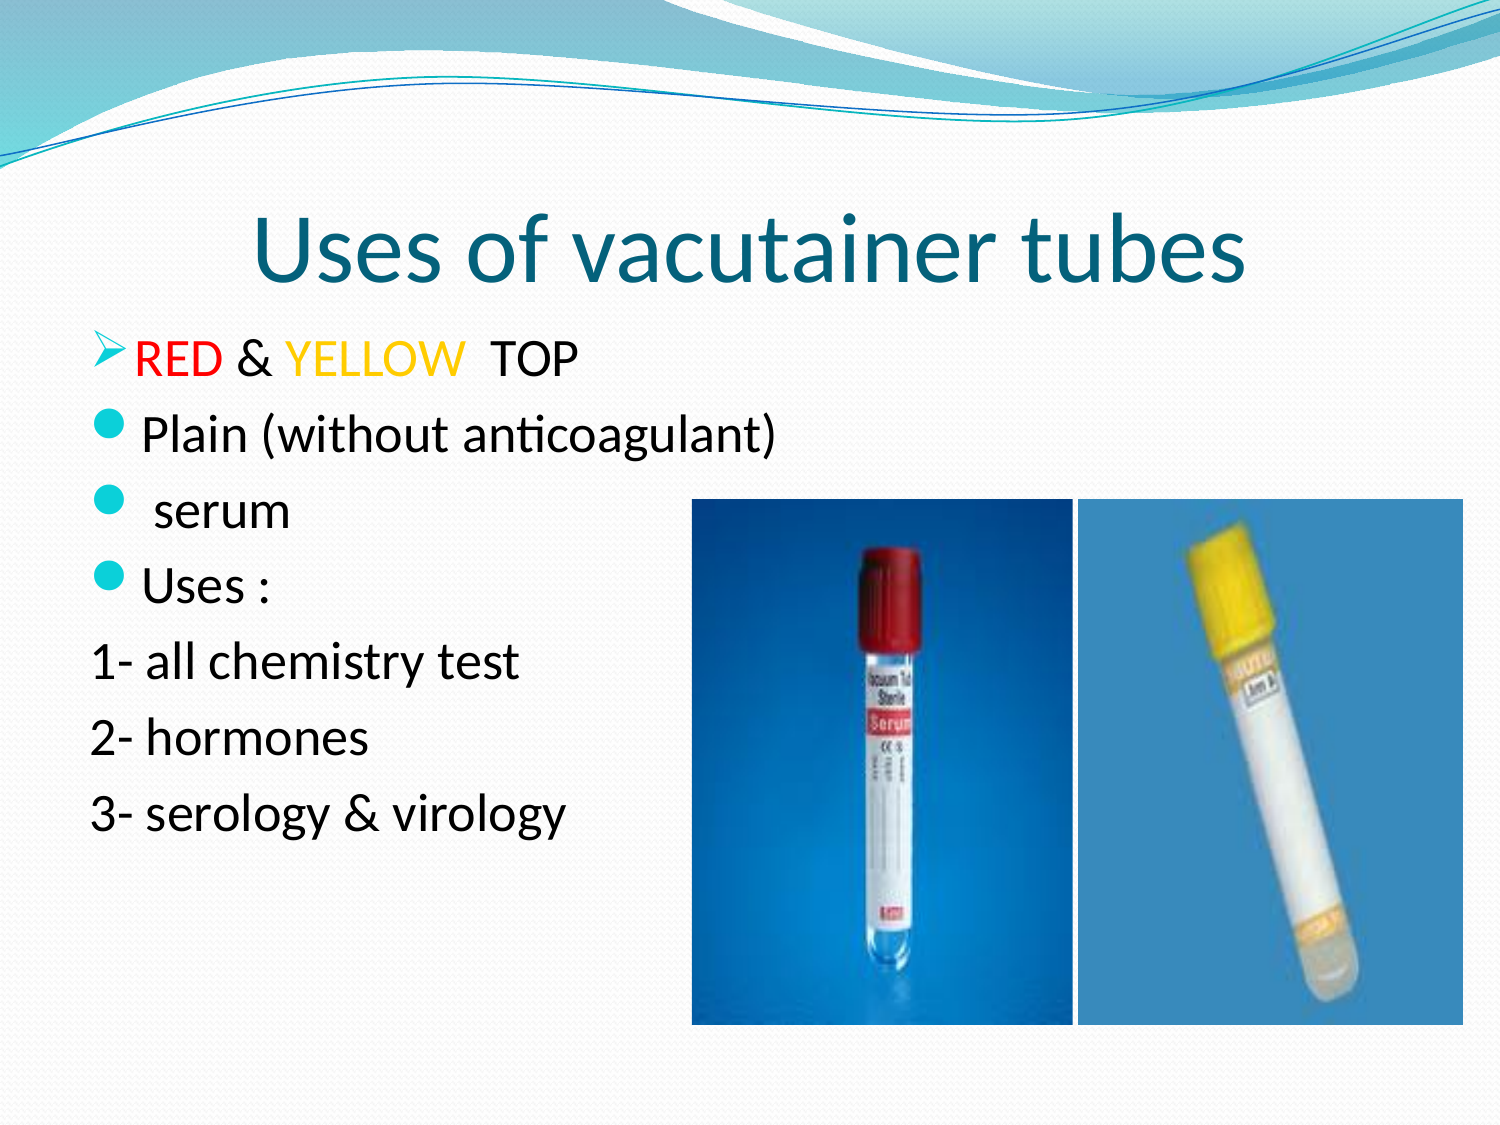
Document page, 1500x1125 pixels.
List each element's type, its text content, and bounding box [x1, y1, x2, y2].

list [691, 499, 1073, 1026]
picture [1078, 499, 1463, 1025]
list RED & YELLOW TOP Plain (without anticoagulant) serum Uses : 1- all chemistry test 2- hormones 3- serology & virology [75, 314, 856, 1043]
title Uses of vacutainer tubes [75, 115, 1425, 303]
